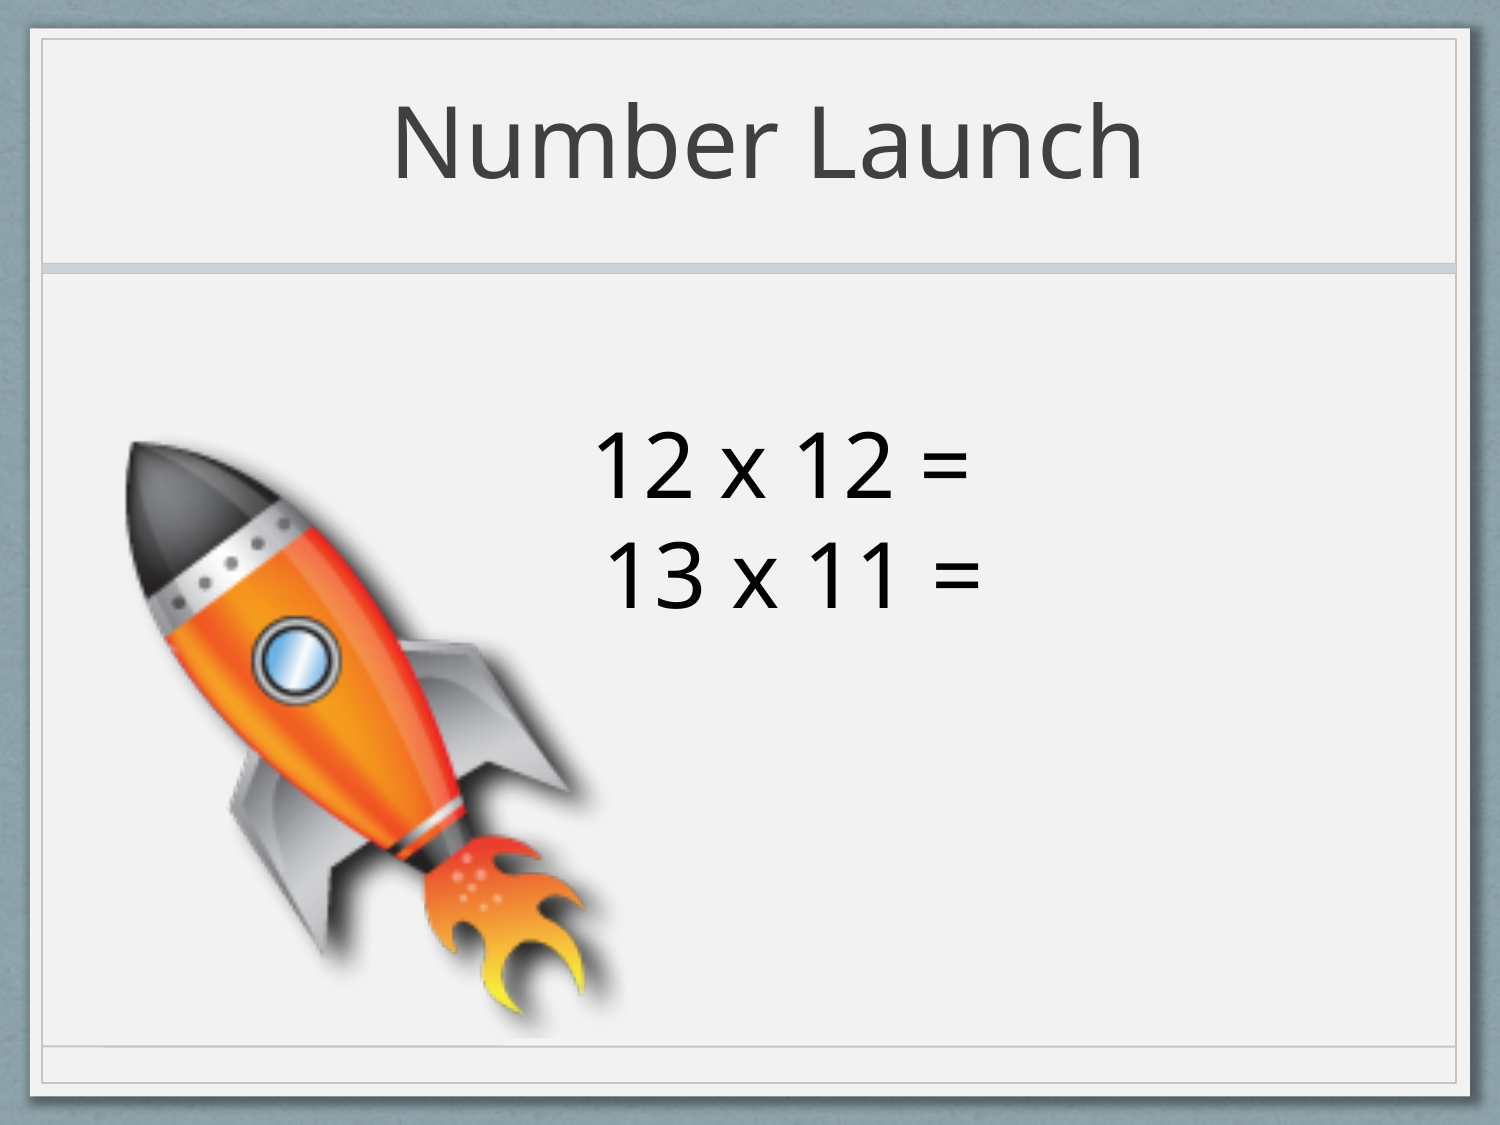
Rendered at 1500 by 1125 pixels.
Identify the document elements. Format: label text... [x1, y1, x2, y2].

title Number Launch [249, 45, 1288, 233]
picture [36, 411, 663, 1038]
text_box 12 x 12 = 13 x 11 = [274, 399, 1313, 635]
